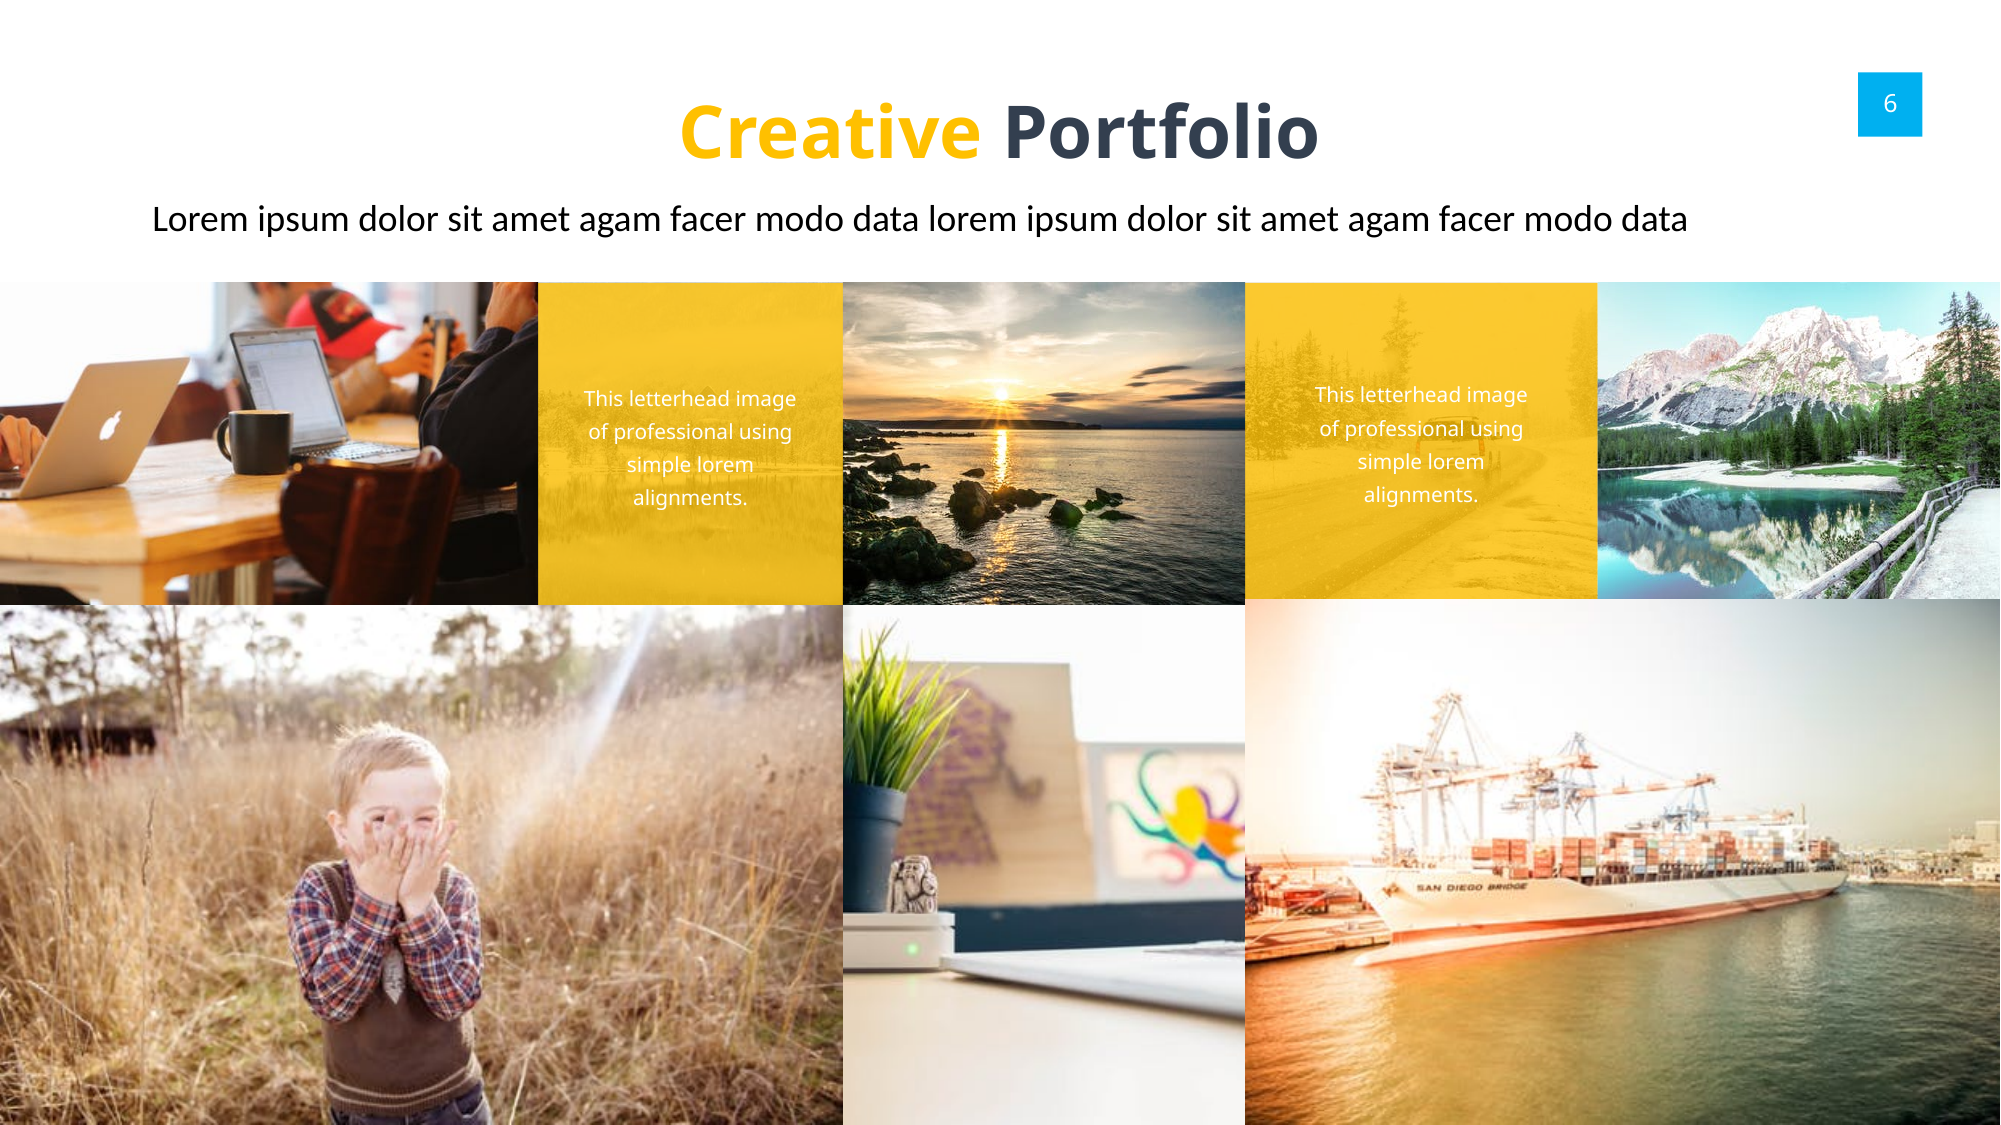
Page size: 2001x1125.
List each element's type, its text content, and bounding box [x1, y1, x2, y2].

picture [0, 282, 2000, 1125]
title Creative Portfolio [137, 78, 1863, 186]
slide_number 6 [1863, 78, 1927, 130]
subtitle Lorem ipsum dolor sit amet agam facer modo data lorem ipsum dolor sit amet agam facer modo data [137, 186, 1863, 227]
